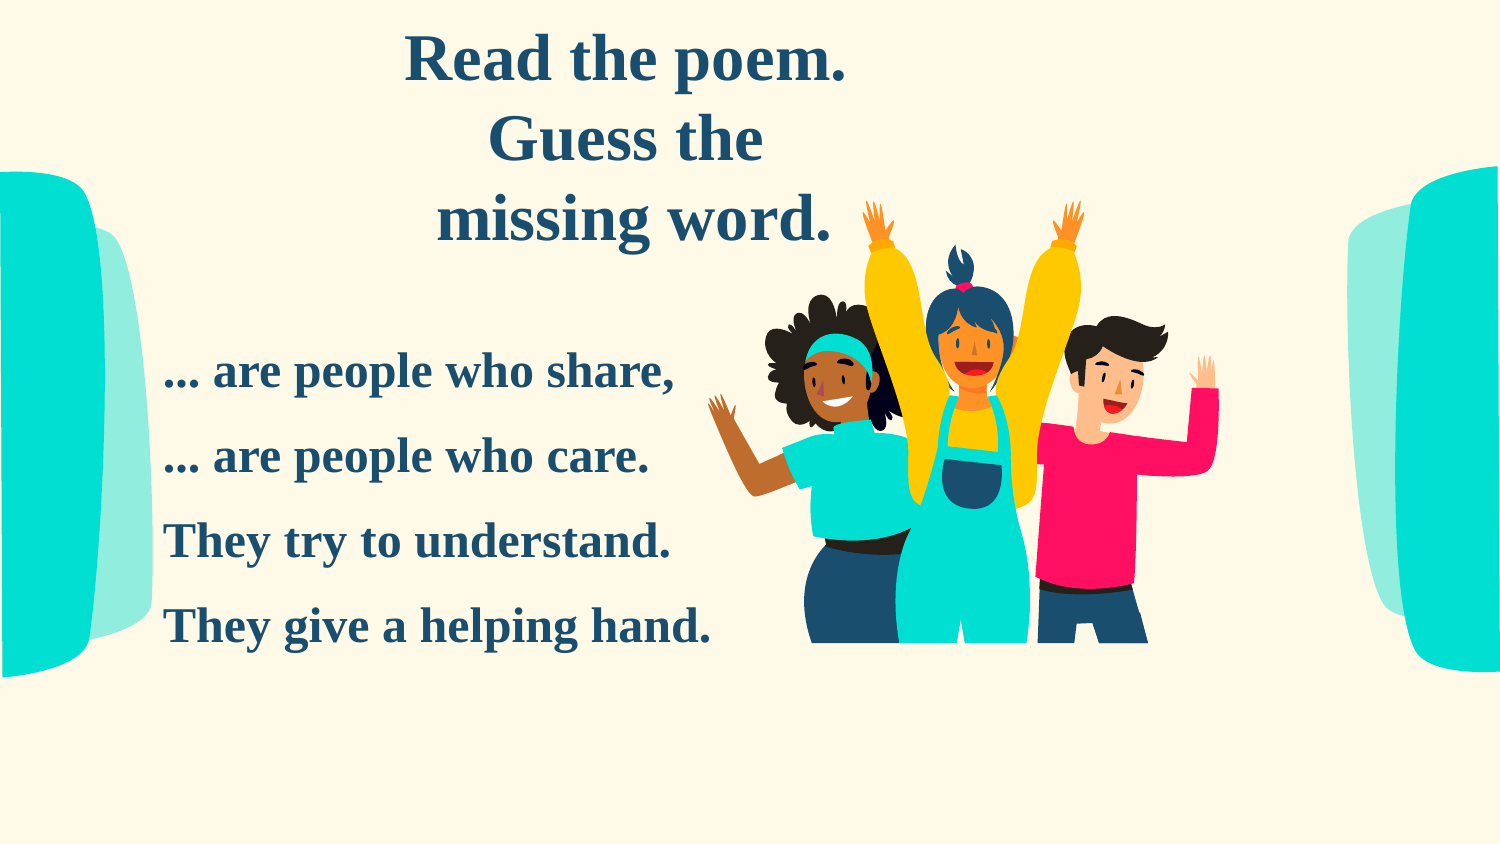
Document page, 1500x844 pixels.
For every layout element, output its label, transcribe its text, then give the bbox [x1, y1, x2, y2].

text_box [707, 200, 1222, 644]
subtitle ... are people who share, ... are people who care. They try to understand. They give a helping hand. [127, 387, 702, 603]
title Read the poem. Guess the missing word. [67, 56, 1202, 212]
